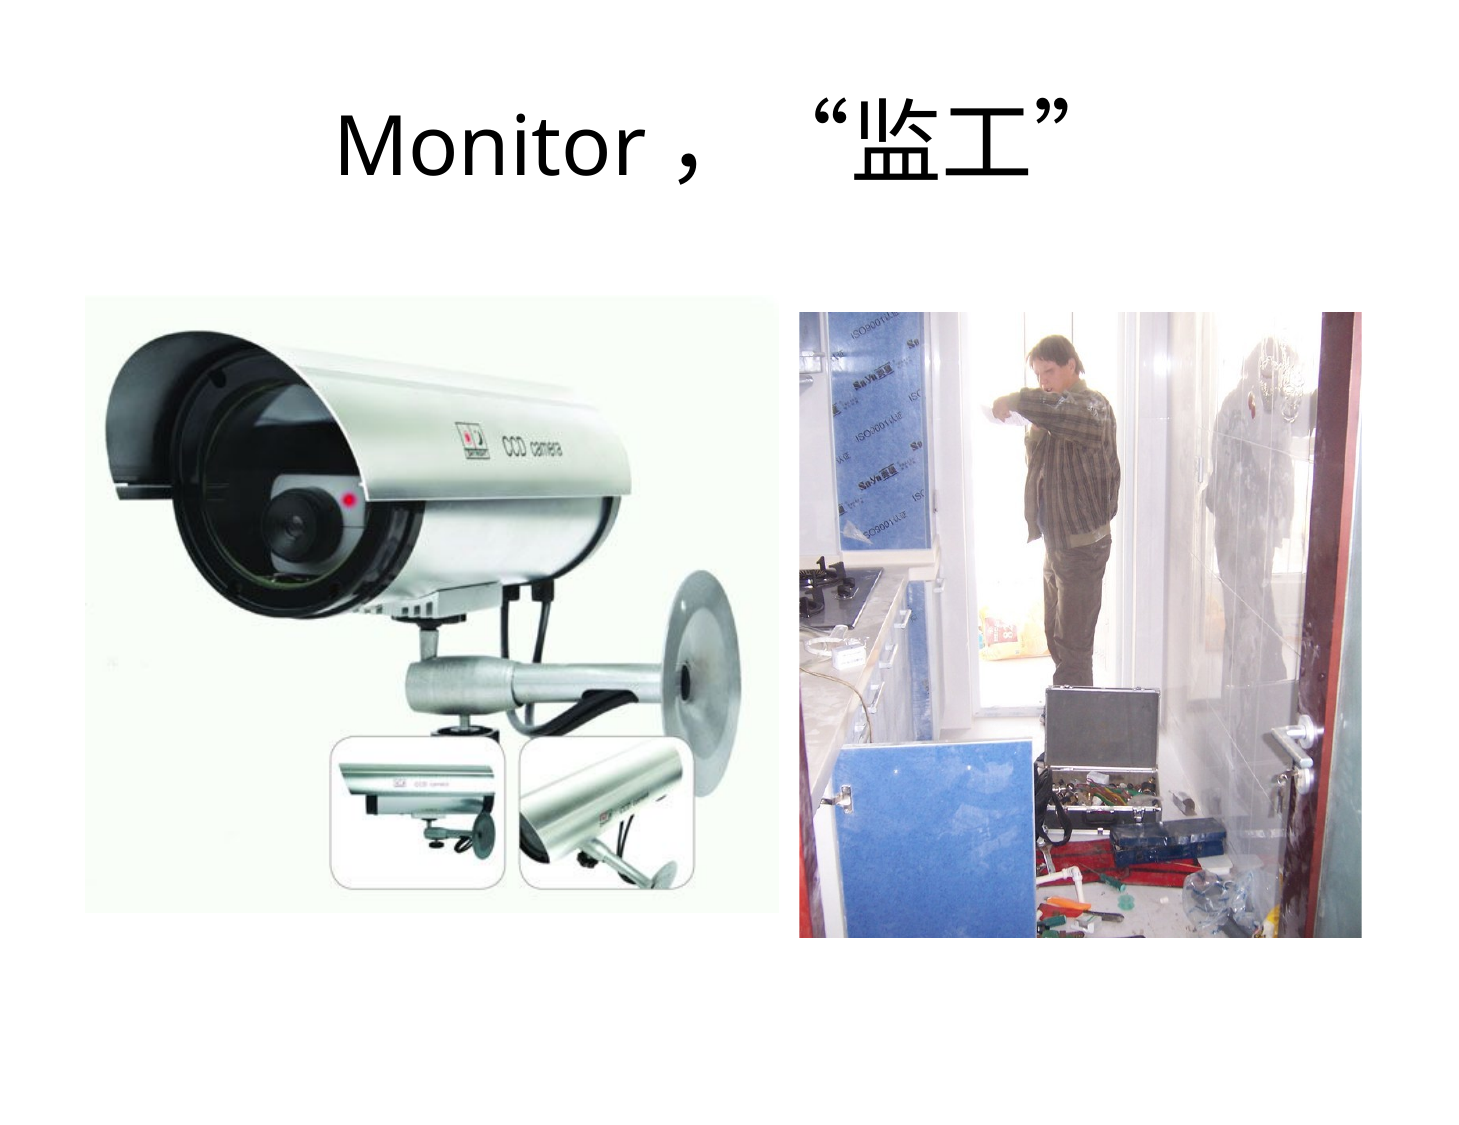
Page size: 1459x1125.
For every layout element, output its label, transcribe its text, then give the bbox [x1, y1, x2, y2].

title Monitor，“监工” [72, 44, 1387, 233]
picture [84, 295, 779, 913]
picture [799, 312, 1362, 938]
